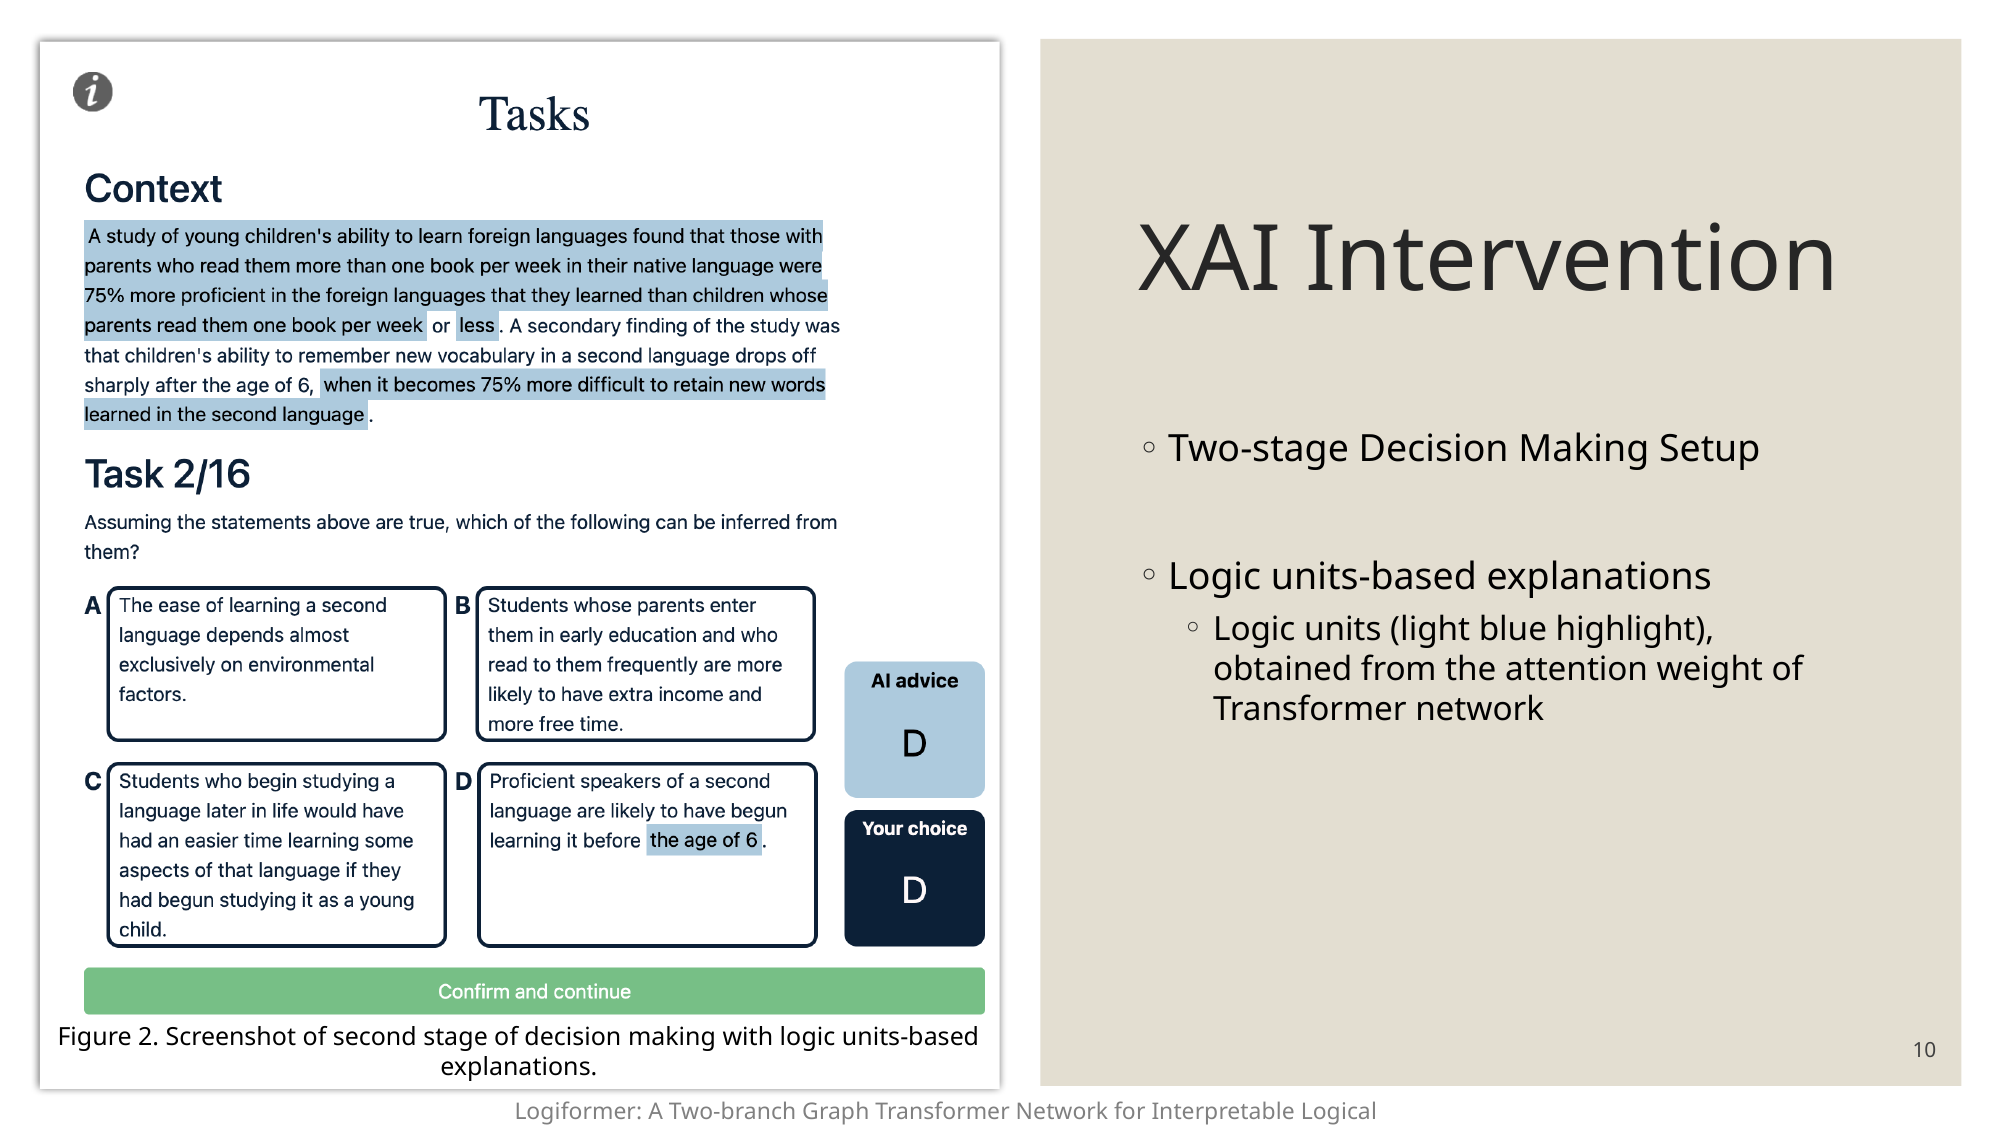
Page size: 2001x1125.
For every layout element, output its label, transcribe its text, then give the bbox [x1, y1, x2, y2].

text_box [39, 41, 1000, 1013]
title XAI Intervention [1123, 119, 1878, 402]
text_box Figure 2. Screenshot of second stage of decision making with logic units-based explanations. [19, 1013, 1019, 1088]
text_box Logiformer: A Two-branch Graph Transformer Network for Interpretable Logical Reasoning (SIGIR 2022) [499, 1088, 1500, 1125]
slide_number 10 [1861, 1027, 1952, 1073]
list Two-stage Decision Making Setup Logic units-based explanations Logic units (light blue highlight), obtained from the attention weight of Transformer network [1123, 416, 1878, 1007]
picture [71, 53, 987, 1018]
text_box [0, 0, 1041, 1125]
